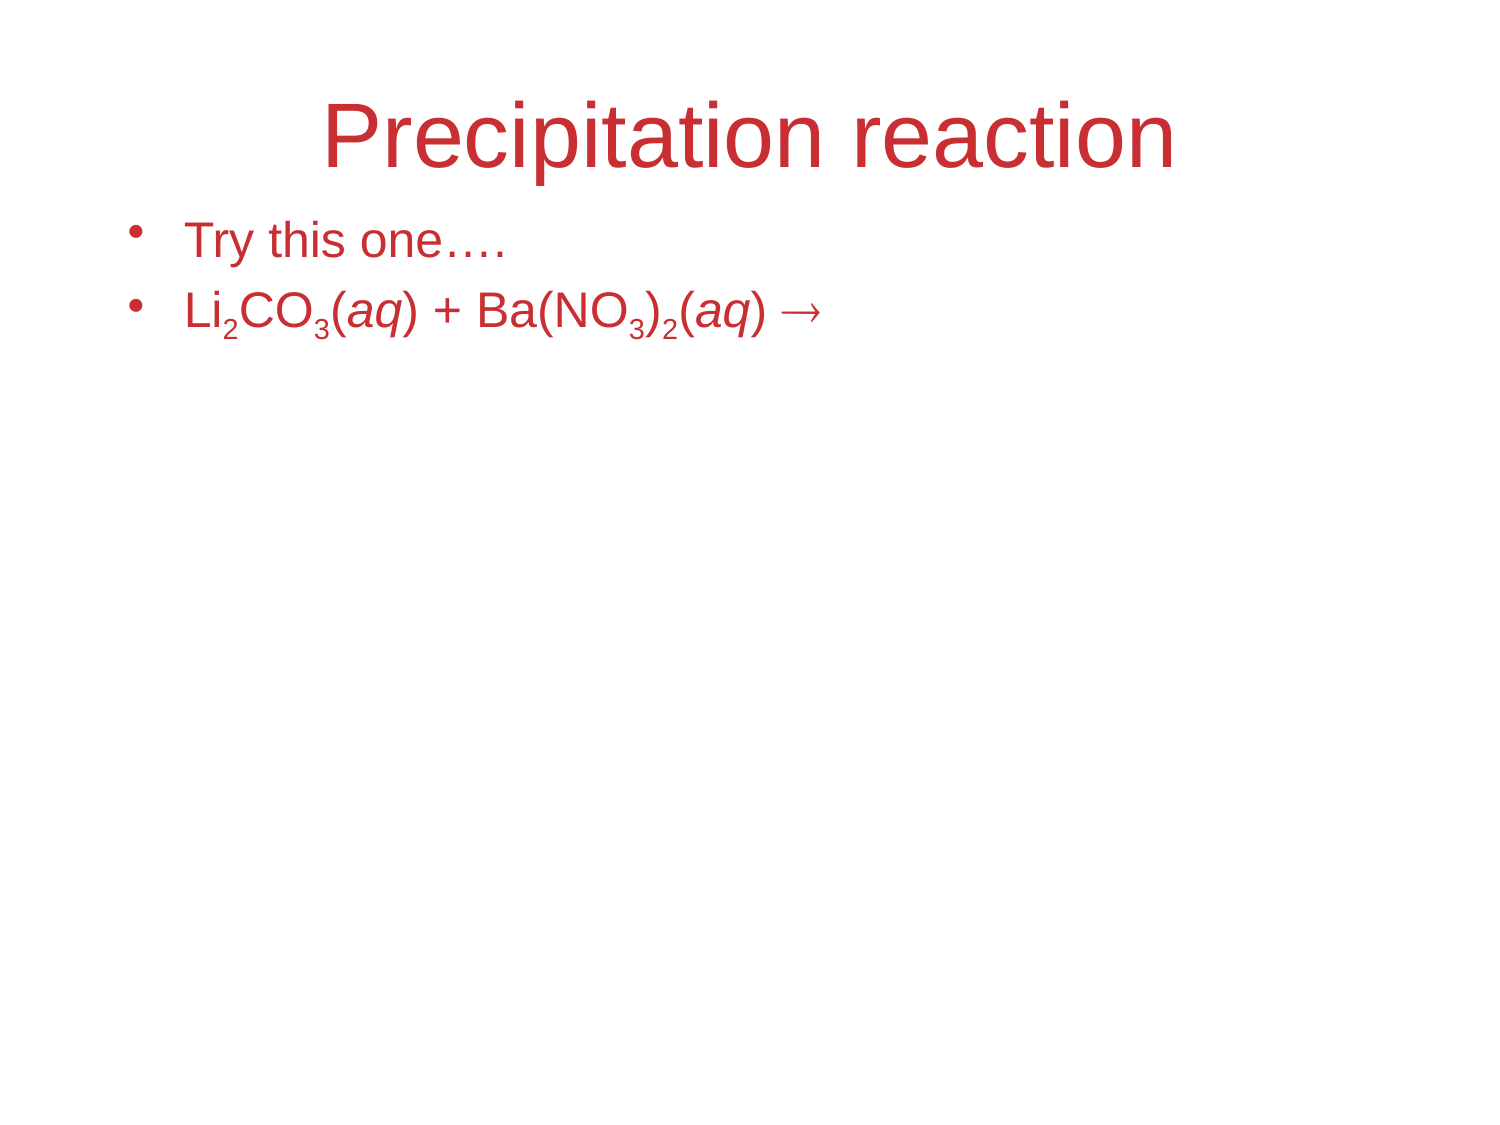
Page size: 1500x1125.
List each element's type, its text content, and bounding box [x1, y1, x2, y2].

title Precipitation reaction [112, 37, 1388, 199]
list Try this one…. Li2CO3(aq) + Ba(NO3)2(aq) ® [112, 199, 1388, 876]
